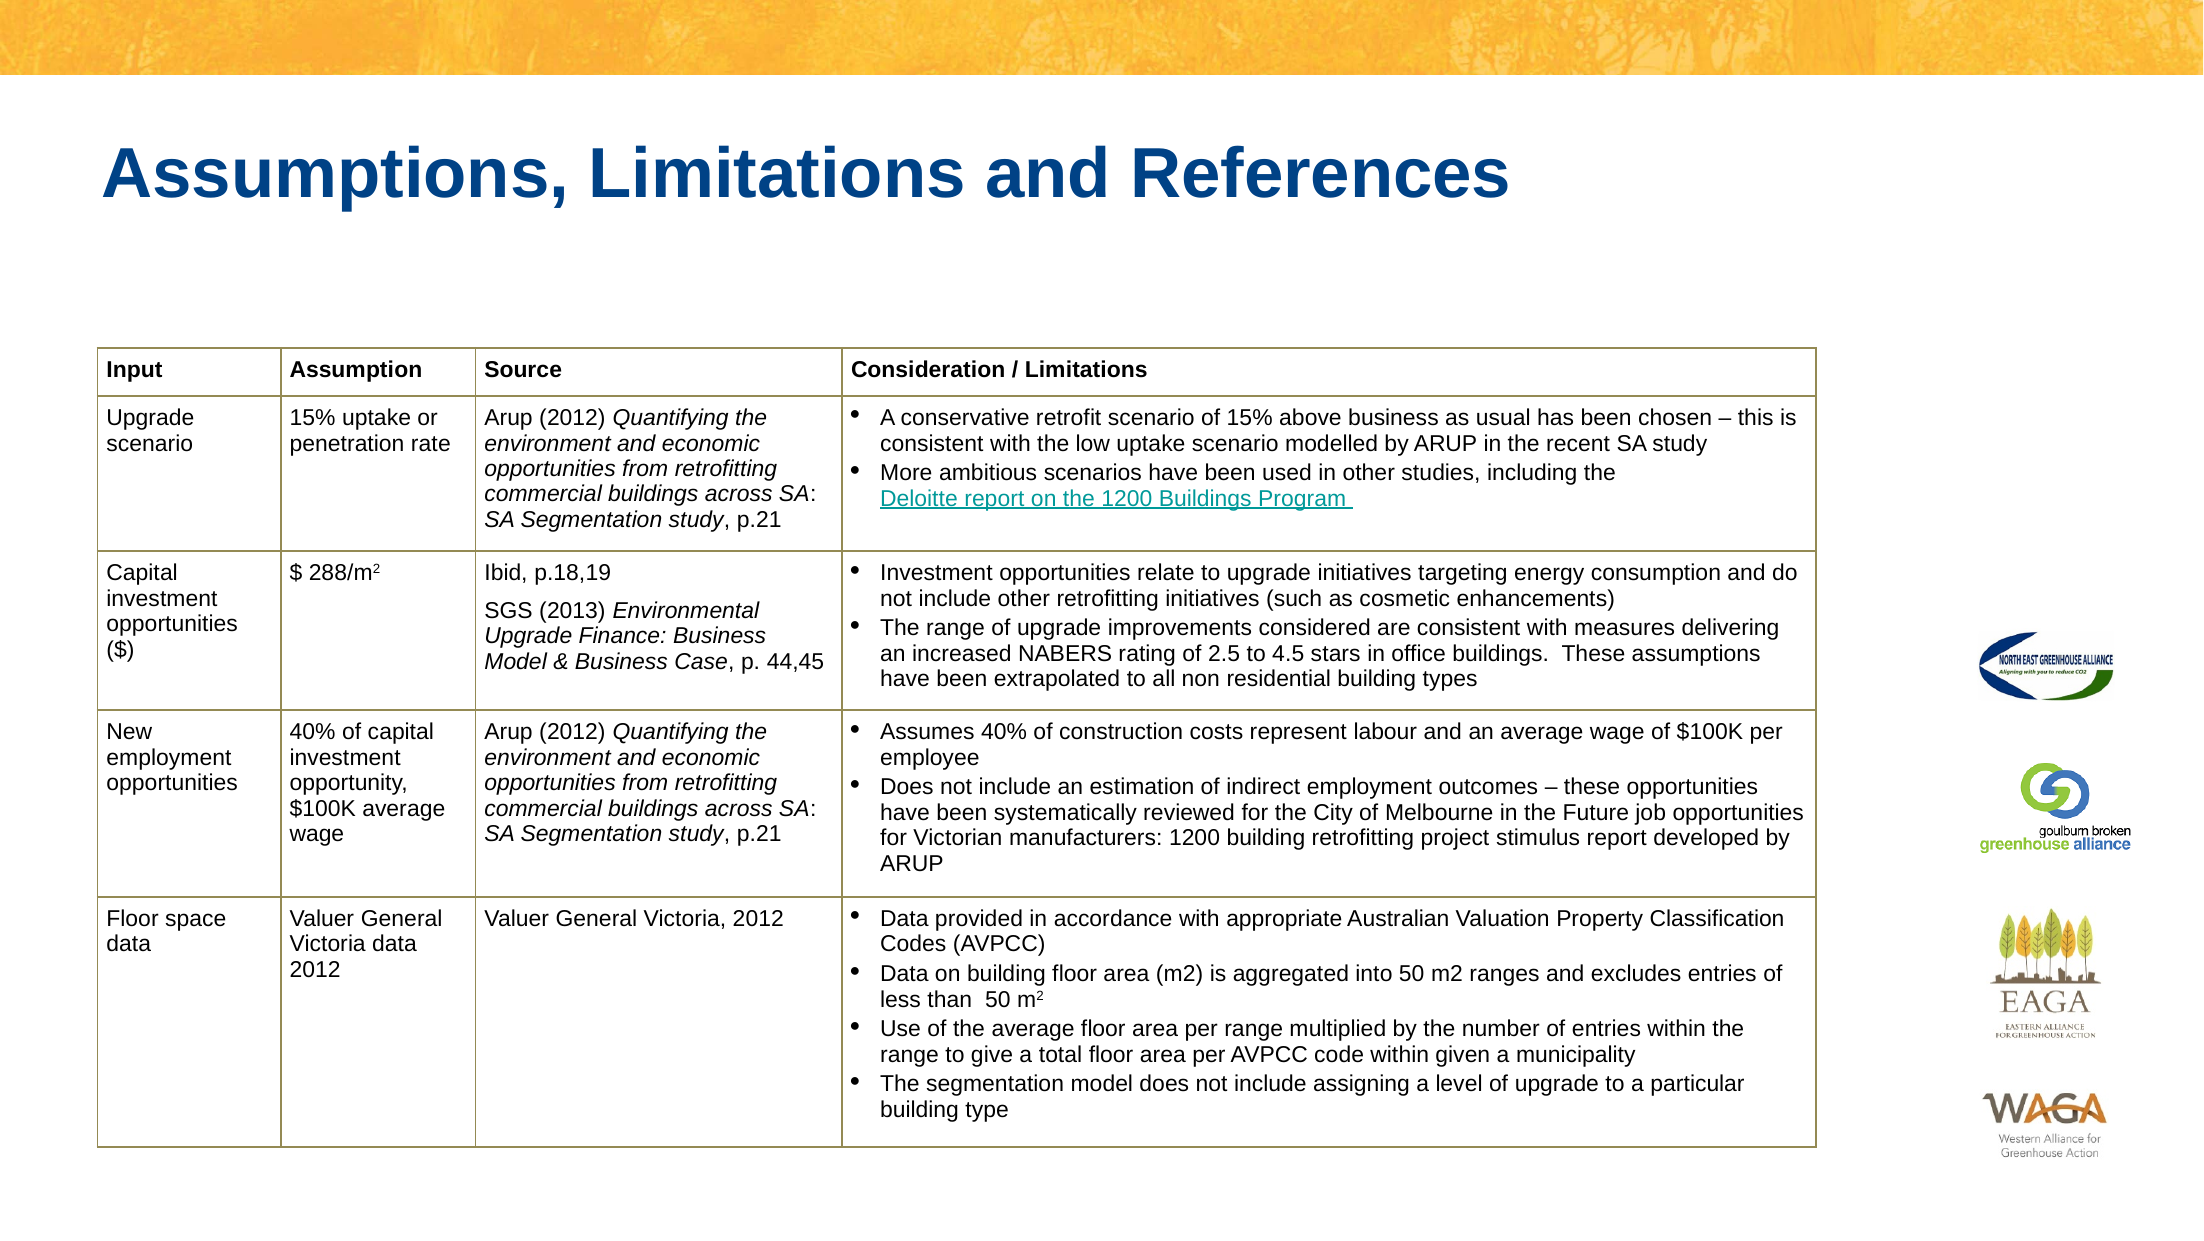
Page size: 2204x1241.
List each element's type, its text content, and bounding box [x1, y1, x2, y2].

table_cell Arup (2012) Quantifying the environment and economic opportunities from retrofitting commercial buildings across SA: SA Segmentation study, p.21 [476, 397, 841, 550]
table_cell Valuer General Victoria, 2012 [476, 898, 841, 1146]
table_cell 15% uptake or penetration rate [282, 397, 475, 550]
table_cell Arup (2012) Quantifying the environment and economic opportunities from retrofitting commercial buildings across SA: SA Segmentation study, p.21 [476, 711, 841, 896]
table_header Source [476, 349, 841, 395]
picture [0, 0, 2204, 75]
title Assumptions, Limitations and References [81, 116, 1841, 314]
table_cell Upgrade scenario [98, 397, 280, 550]
table_cell A conservative retrofit scenario of 15% above business as usual has been chosen – this is consistent with the low uptake scenario modelled by ARUP in the recent SA study More ambitious scenarios have been used in other studies, including the Deloitte report on the 1200 Buildings Program [843, 397, 1815, 550]
table_cell Investment opportunities relate to upgrade initiatives targeting energy consumption and do not include other retrofitting initiatives (such as cosmetic enhancements) The range of upgrade improvements considered are consistent with measures delivering an increased NABERS rating of 2.5 to 4.5 stars in office buildings. These assumptions have been extrapolated to all non residential building types [843, 552, 1815, 709]
table_cell Assumes 40% of construction costs represent labour and an average wage of $100K per employee Does not include an estimation of indirect employment outcomes – these opportunities have been systematically reviewed for the City of Melbourne in the Future job opportunities for Victorian manufacturers: 1200 building retrofitting project stimulus report developed by ARUP [843, 711, 1815, 896]
table_cell Data provided in accordance with appropriate Australian Valuation Property Classification Codes (AVPCC) Data on building floor area (m2) is aggregated into 50 m2 ranges and excludes entries of less than 50 m2 Use of the average floor area per range multiplied by the number of entries within the range to give a total floor area per AVPCC code within given a municipality The segmentation model does not include assigning a level of upgrade to a particular building type [843, 898, 1815, 1146]
table_header Consideration / Limitations [843, 349, 1815, 395]
table_cell 40% of capital investment opportunity, $100K average wage [282, 711, 475, 896]
table_cell Valuer General Victoria data 2012 [282, 898, 475, 1146]
picture [1975, 760, 2137, 855]
table_cell Capital investment opportunities ($) [98, 552, 280, 709]
table_header Assumption [282, 349, 475, 395]
picture [1977, 628, 2115, 703]
table_cell Floor space data [98, 898, 280, 1146]
picture [1986, 906, 2104, 1041]
table_cell Ibid, p.18,19 SGS (2013) Environmental Upgrade Finance: Business Model & Business Case, p. 44,45 [476, 552, 841, 709]
picture [1968, 1076, 2129, 1172]
table_cell New employment opportunities [98, 711, 280, 896]
table_header Input [98, 349, 280, 395]
table_cell $ 288/m2 [282, 552, 475, 709]
